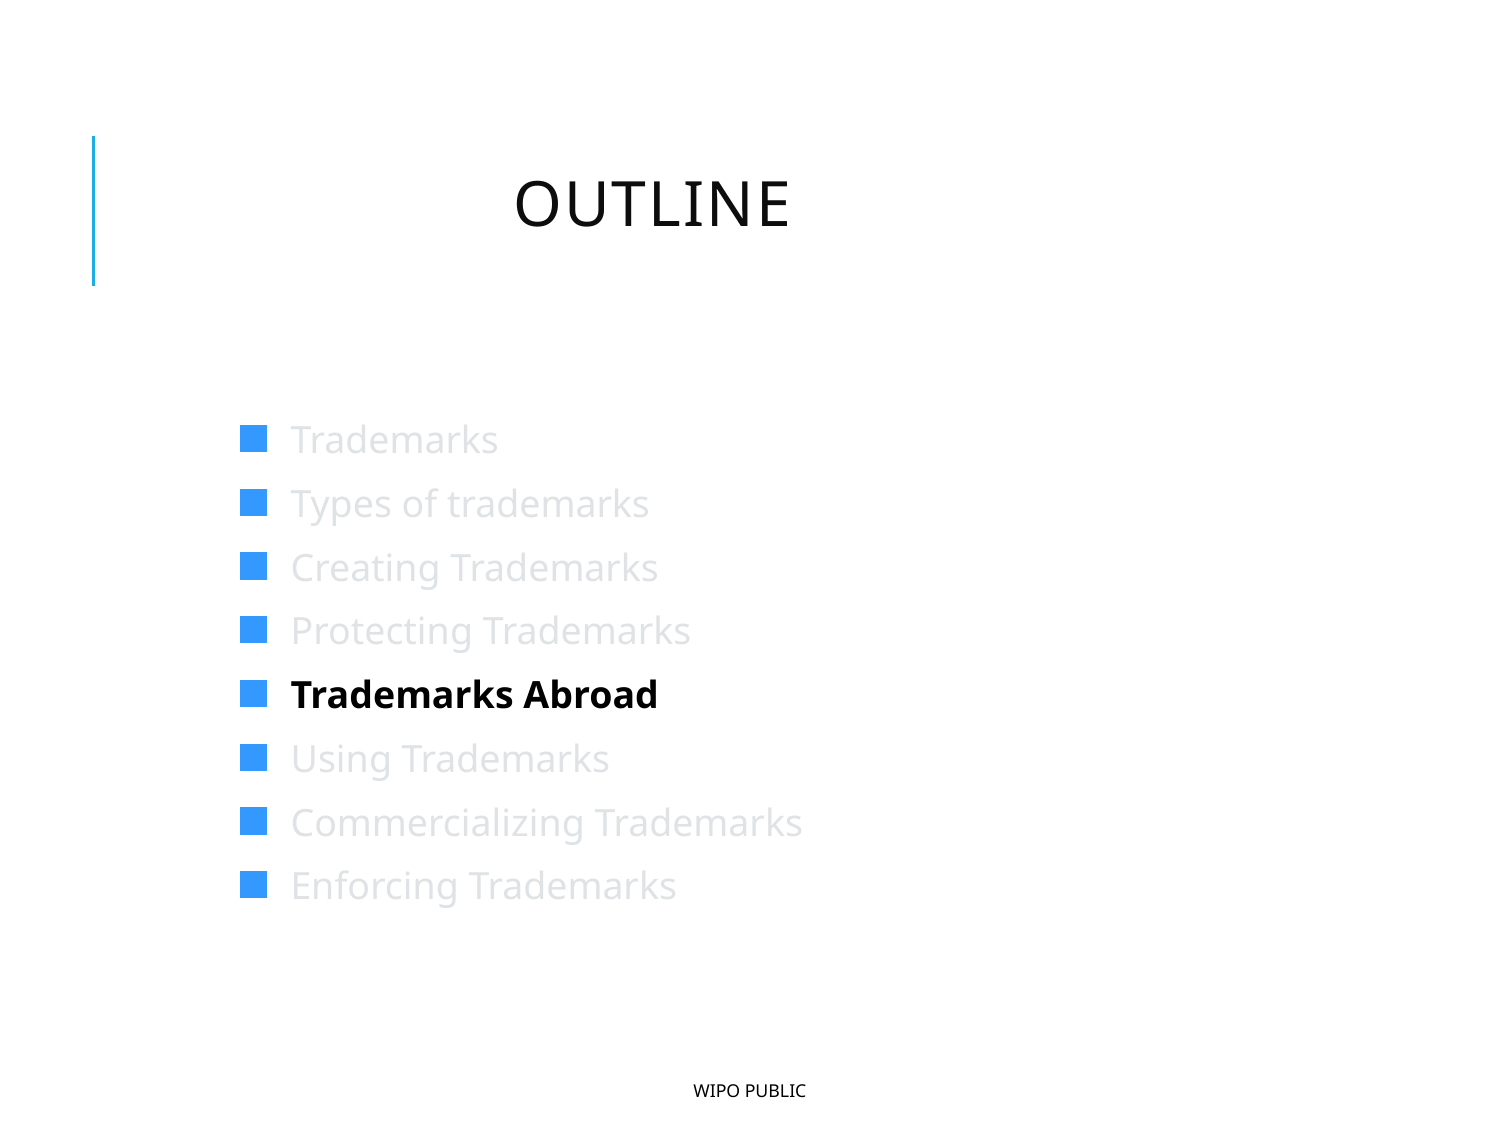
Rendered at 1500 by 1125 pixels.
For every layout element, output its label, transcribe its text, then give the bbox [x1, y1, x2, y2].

picture [240, 489, 267, 516]
title Outline [117, 129, 1188, 288]
picture [240, 871, 267, 898]
picture [240, 680, 267, 707]
picture [240, 552, 267, 580]
picture [240, 744, 267, 771]
text_box Trademarks Types of trademarks Creating Trademarks Protecting Trademarks Trademarks Abroad Using Trademarks Commercializing Trademarks Enforcing Trademarks [229, 410, 1242, 879]
picture [240, 425, 267, 452]
picture [240, 616, 267, 643]
picture [240, 807, 267, 835]
